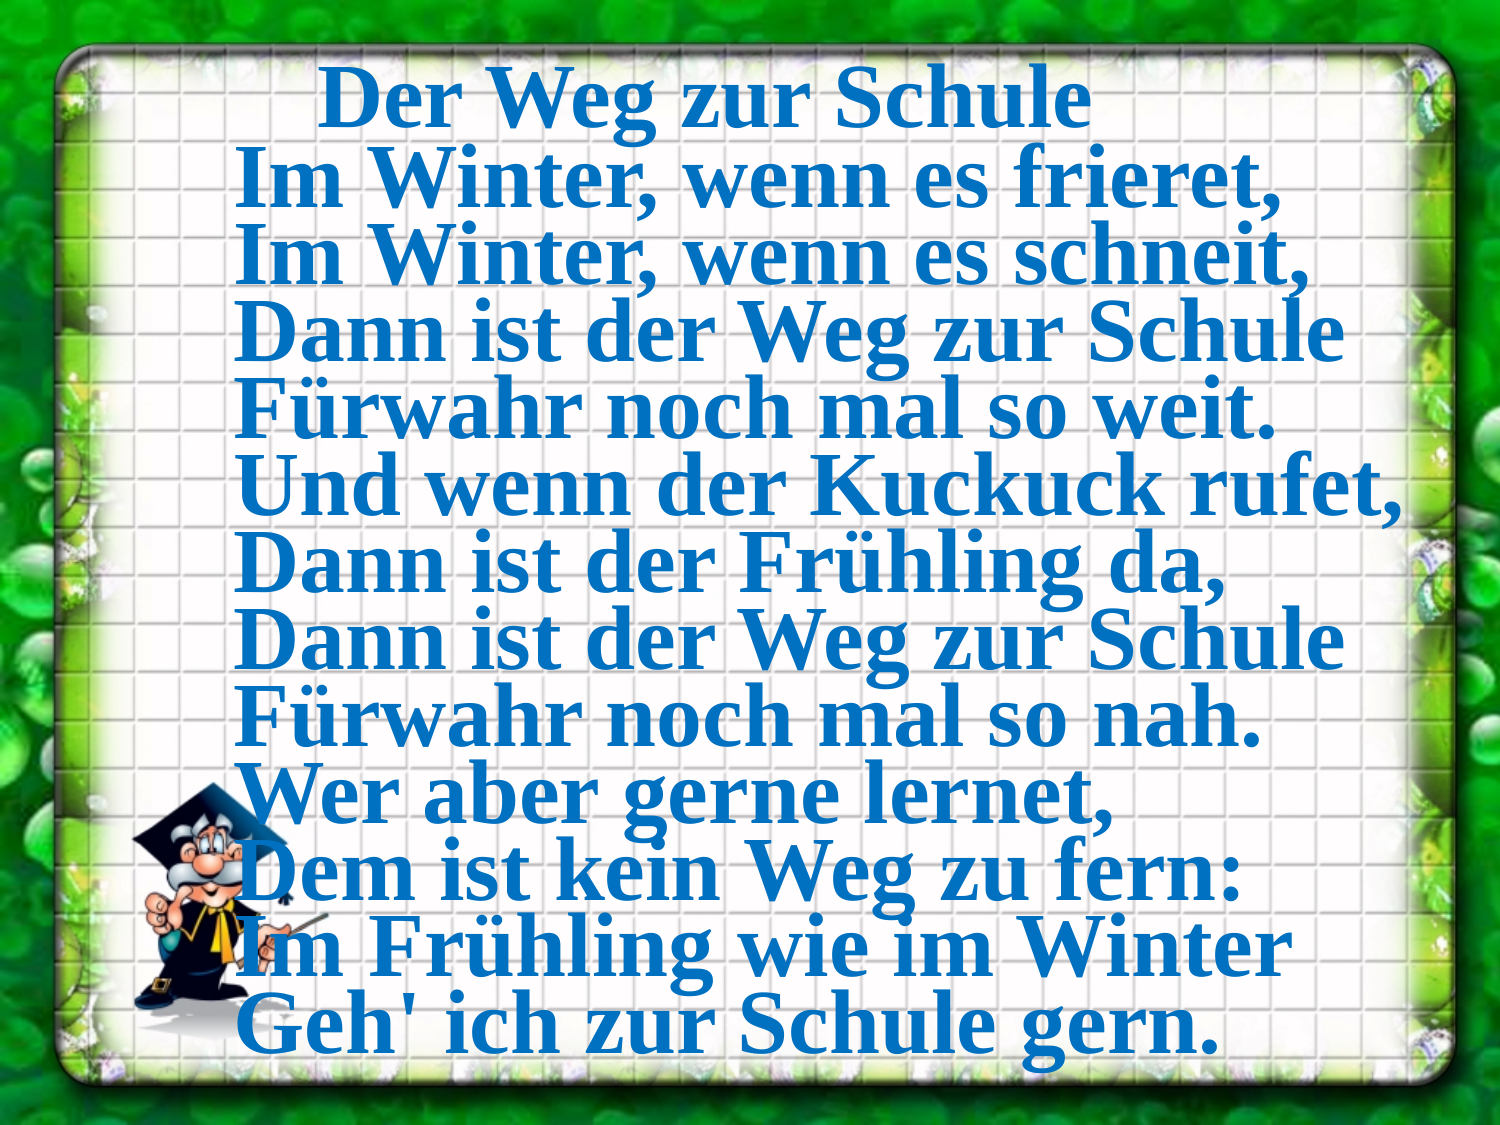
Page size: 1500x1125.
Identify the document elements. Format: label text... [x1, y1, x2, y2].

picture [0, 0, 1500, 1125]
text_box Der Weg zur Schule Im Winter, wenn es frieret, Im Winter, wenn es schneit, Dann ist der Weg zur Schule Fürwahr noch mal so weit. Und wenn der Kuckuck rufet, Dann ist der Frühling da, Dann ist der Weg zur Schule Fürwahr noch mal so nah. Wer aber gerne lernet, Dem ist kein Weg zu fern: Im Frühling wie im Winter Geh' ich zur Schule gern. [218, 28, 1459, 1077]
